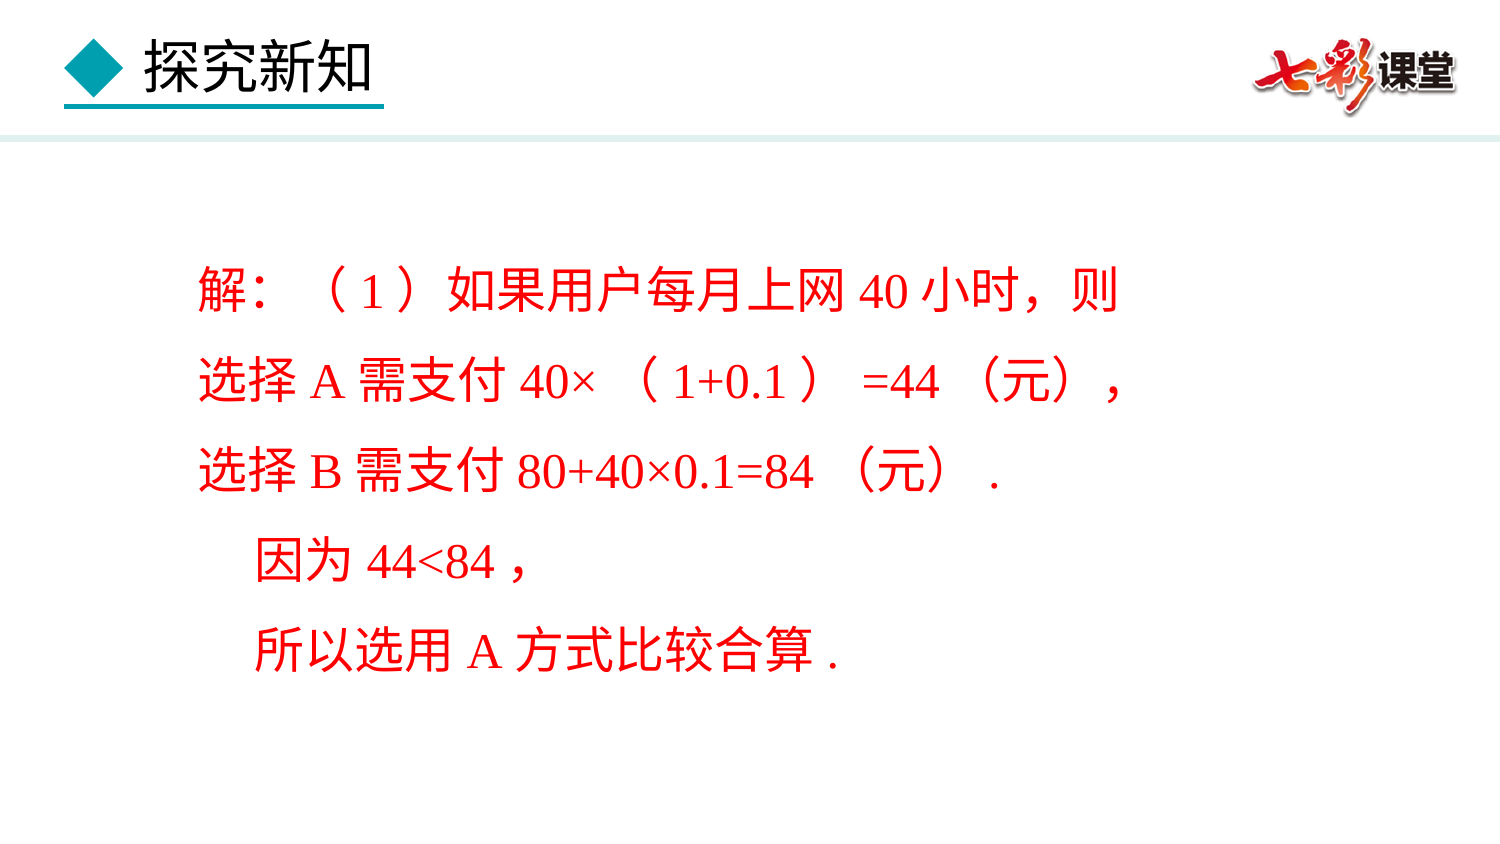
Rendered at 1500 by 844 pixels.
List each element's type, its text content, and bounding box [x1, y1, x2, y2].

text_box 解：（1）如果用户每月上网40小时，则 选择A需支付40×（1+0.1）=44（元）， 选择B需支付80+40×0.1=84（元）. 因为44<84， 所以选用A方式比较合算. [182, 220, 1195, 686]
picture [1249, 32, 1461, 118]
